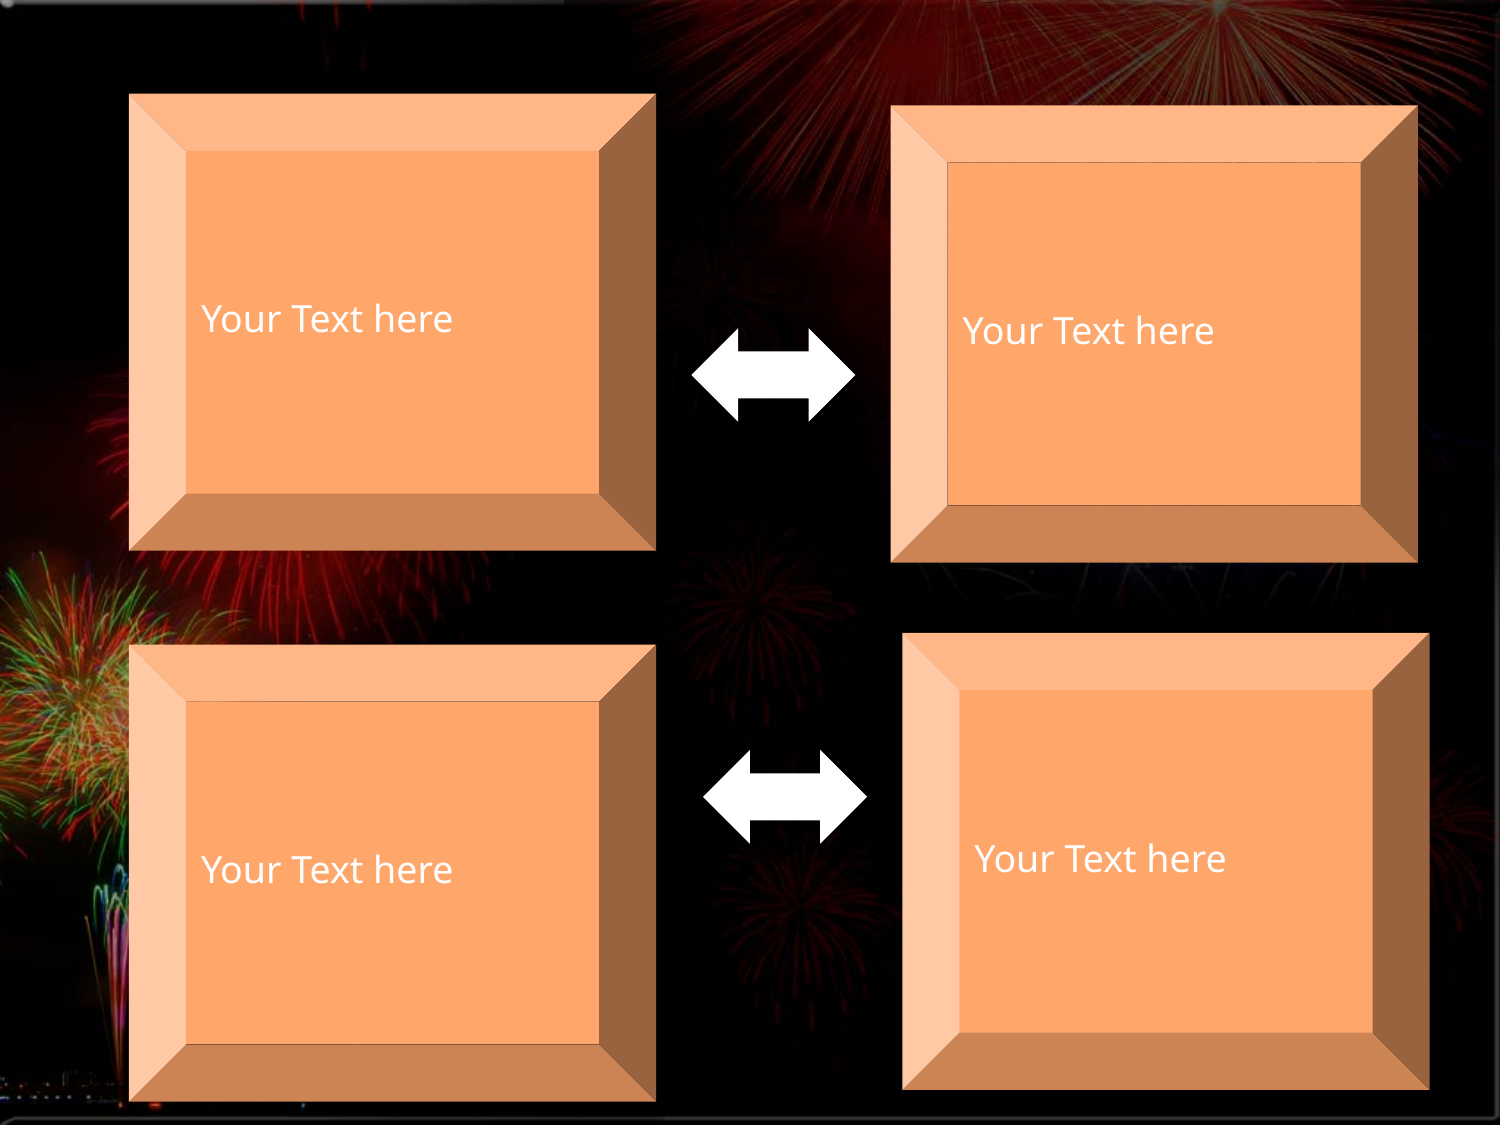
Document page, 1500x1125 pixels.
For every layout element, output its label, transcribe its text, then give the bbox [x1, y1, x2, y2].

text_box Your Text here [128, 93, 657, 551]
text_box Your Text here [890, 105, 1418, 563]
text_box [691, 328, 856, 422]
text_box [703, 749, 868, 844]
picture [0, 0, 1500, 1125]
text_box Your Text here [902, 632, 1430, 1090]
text_box Your Text here [128, 644, 657, 1102]
